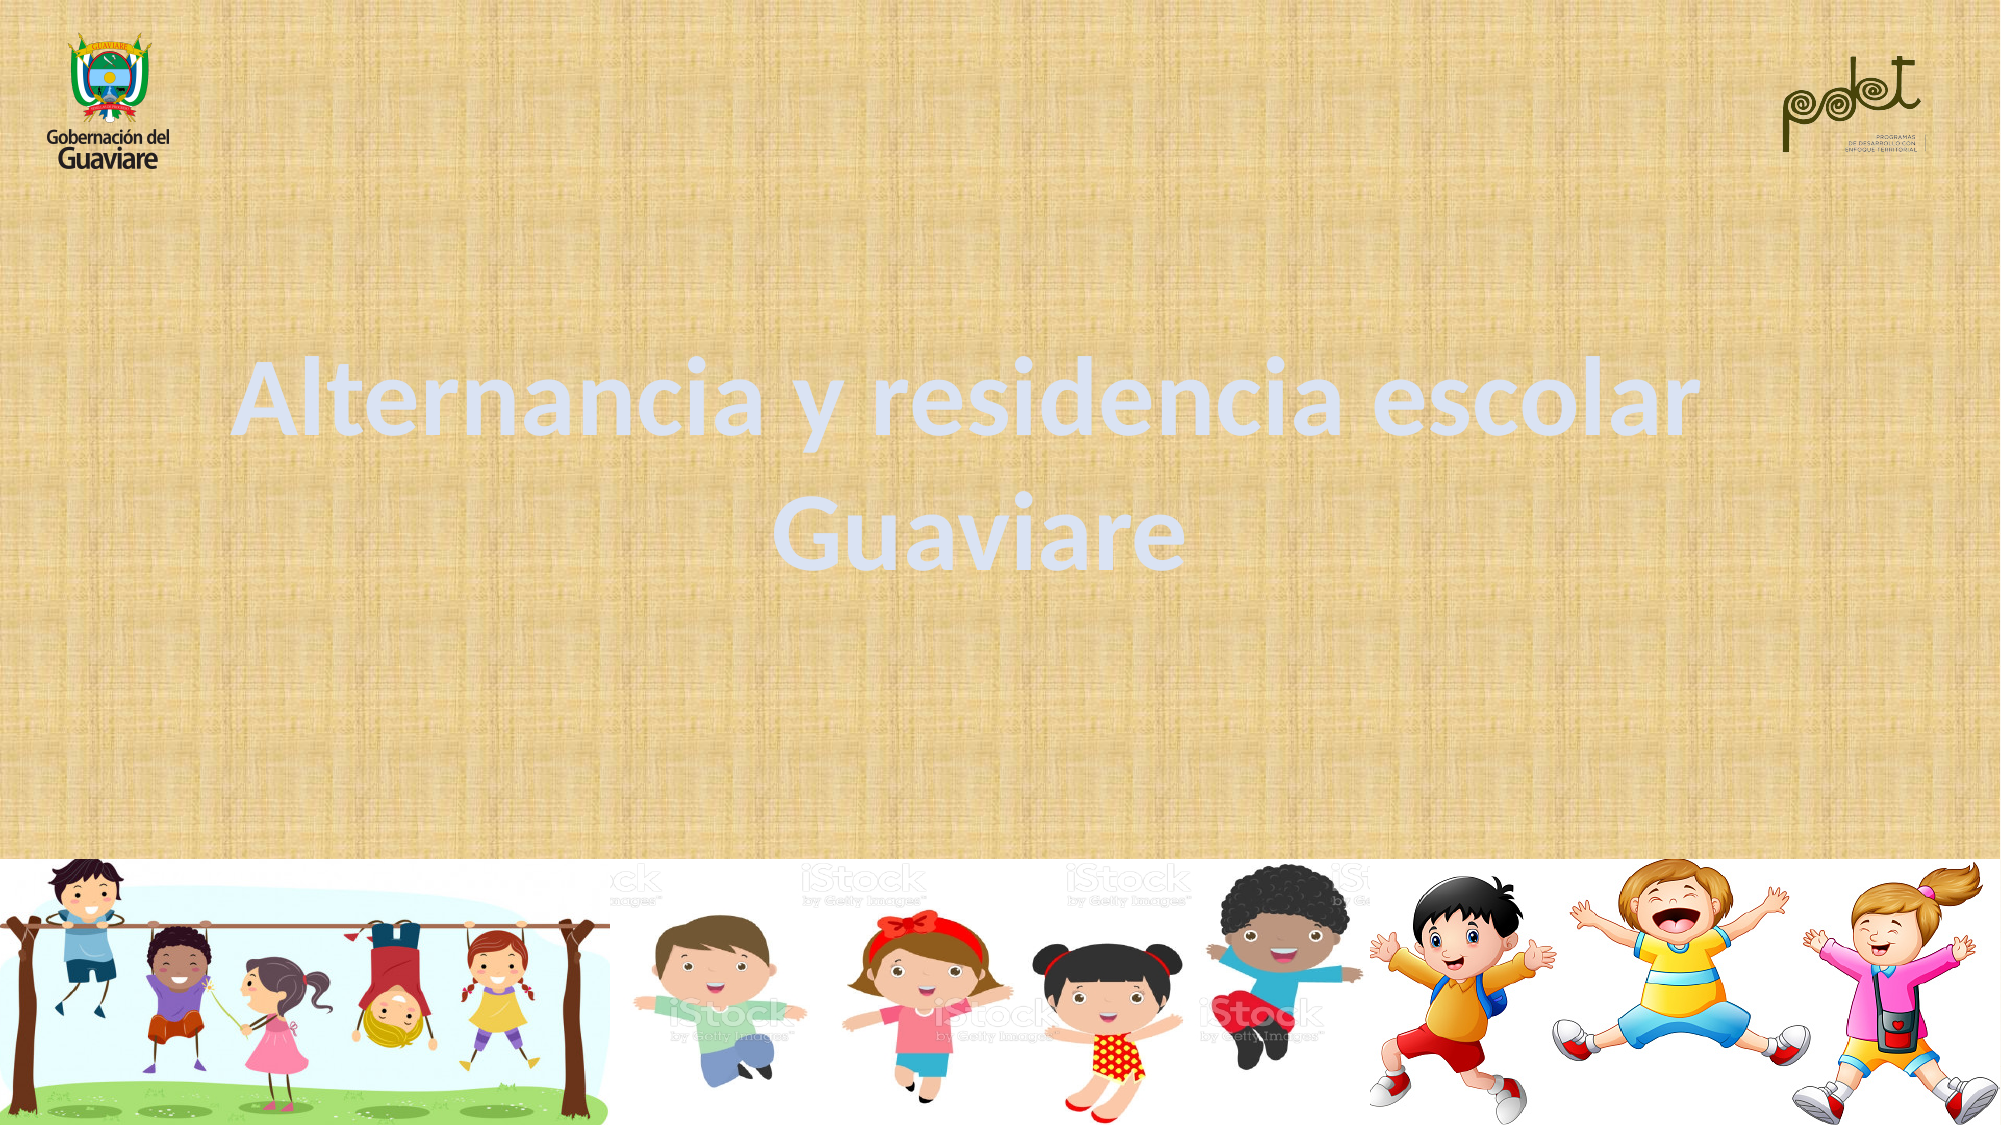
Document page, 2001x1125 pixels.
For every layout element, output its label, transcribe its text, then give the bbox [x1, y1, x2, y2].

picture [0, 0, 2001, 1125]
text_box Alternancia y residencia escolar Guaviare [215, 314, 1746, 600]
